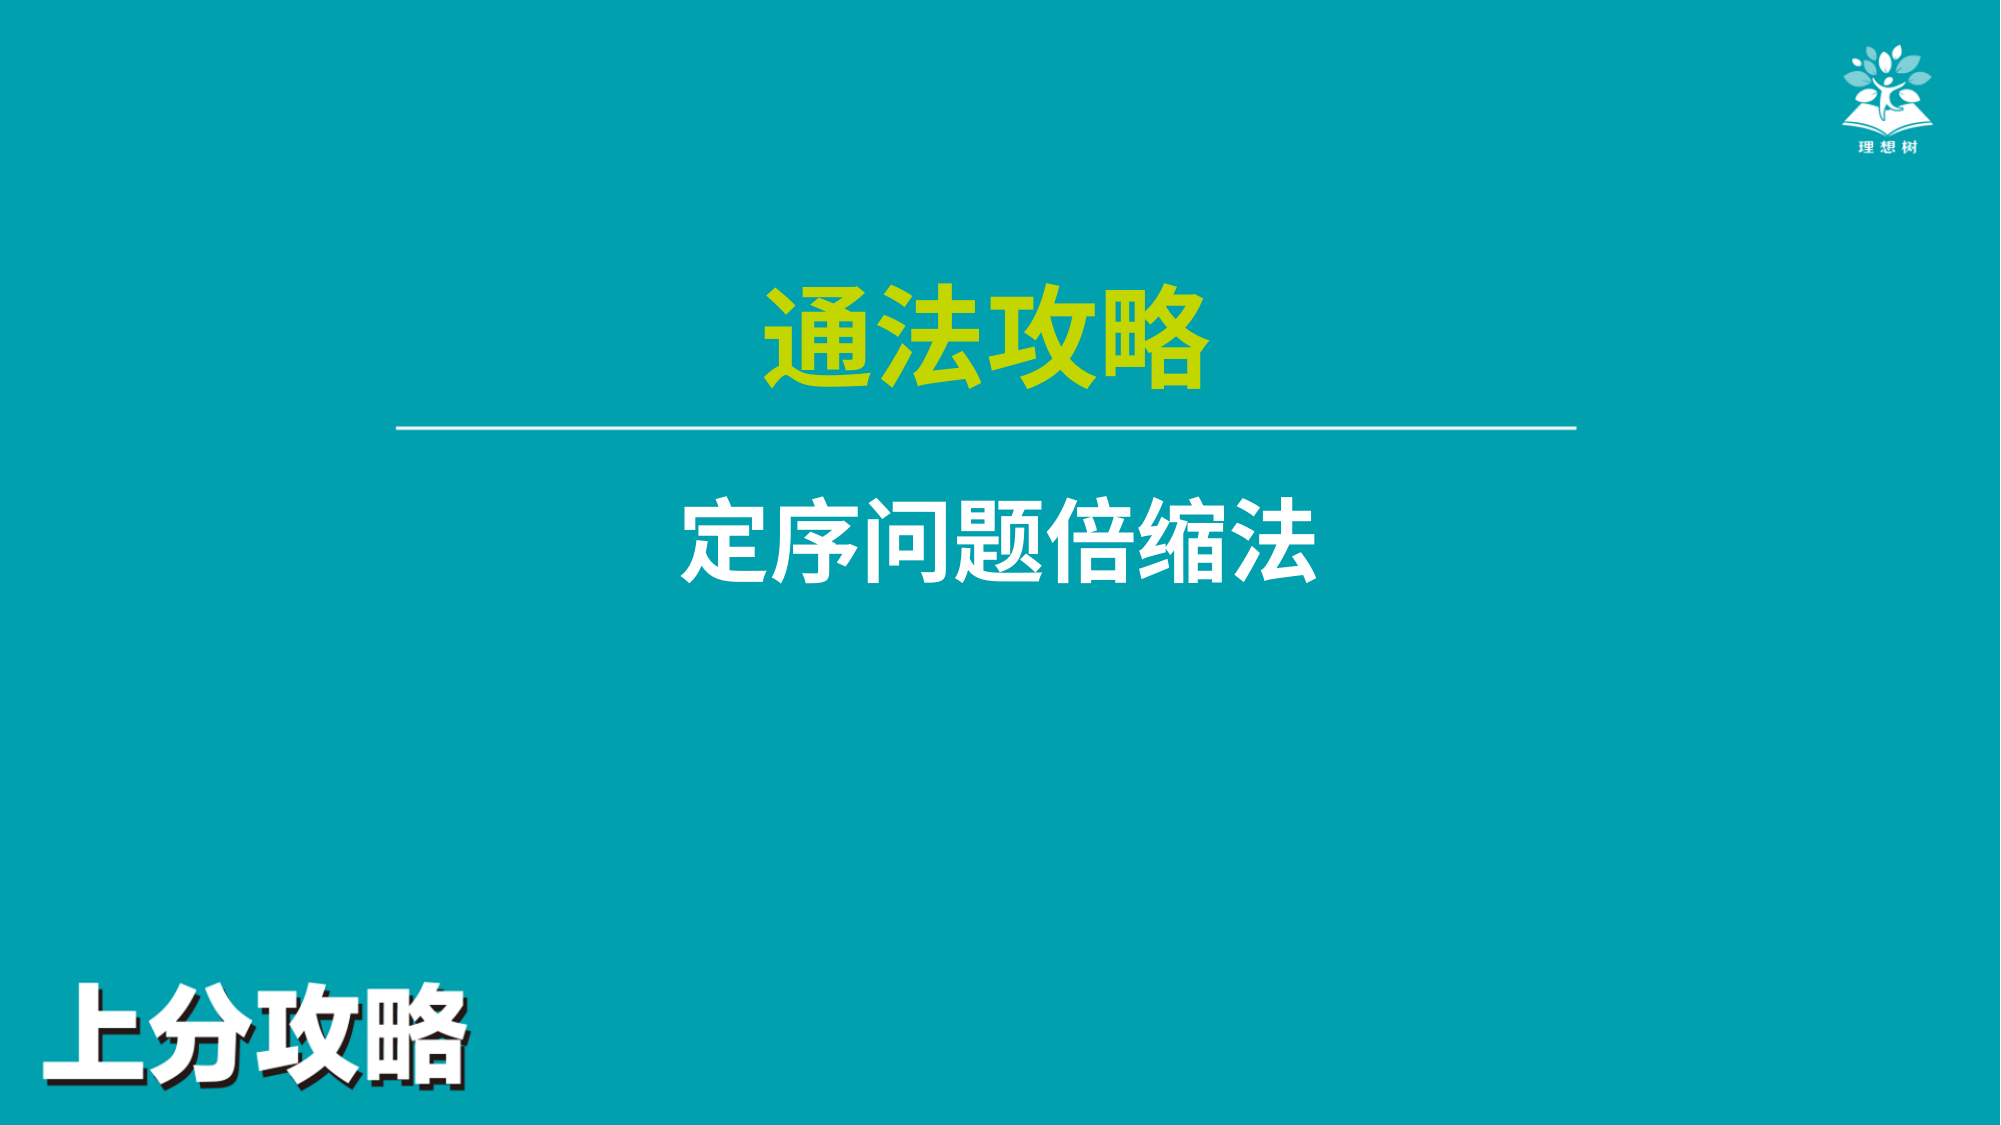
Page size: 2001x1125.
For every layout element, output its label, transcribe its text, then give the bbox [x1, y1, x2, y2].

picture [0, 0, 2000, 472]
picture [0, 603, 2000, 1125]
text_box 通法攻略 [395, 253, 1577, 413]
text_box 定序问题倍缩法 [0, 472, 2000, 603]
